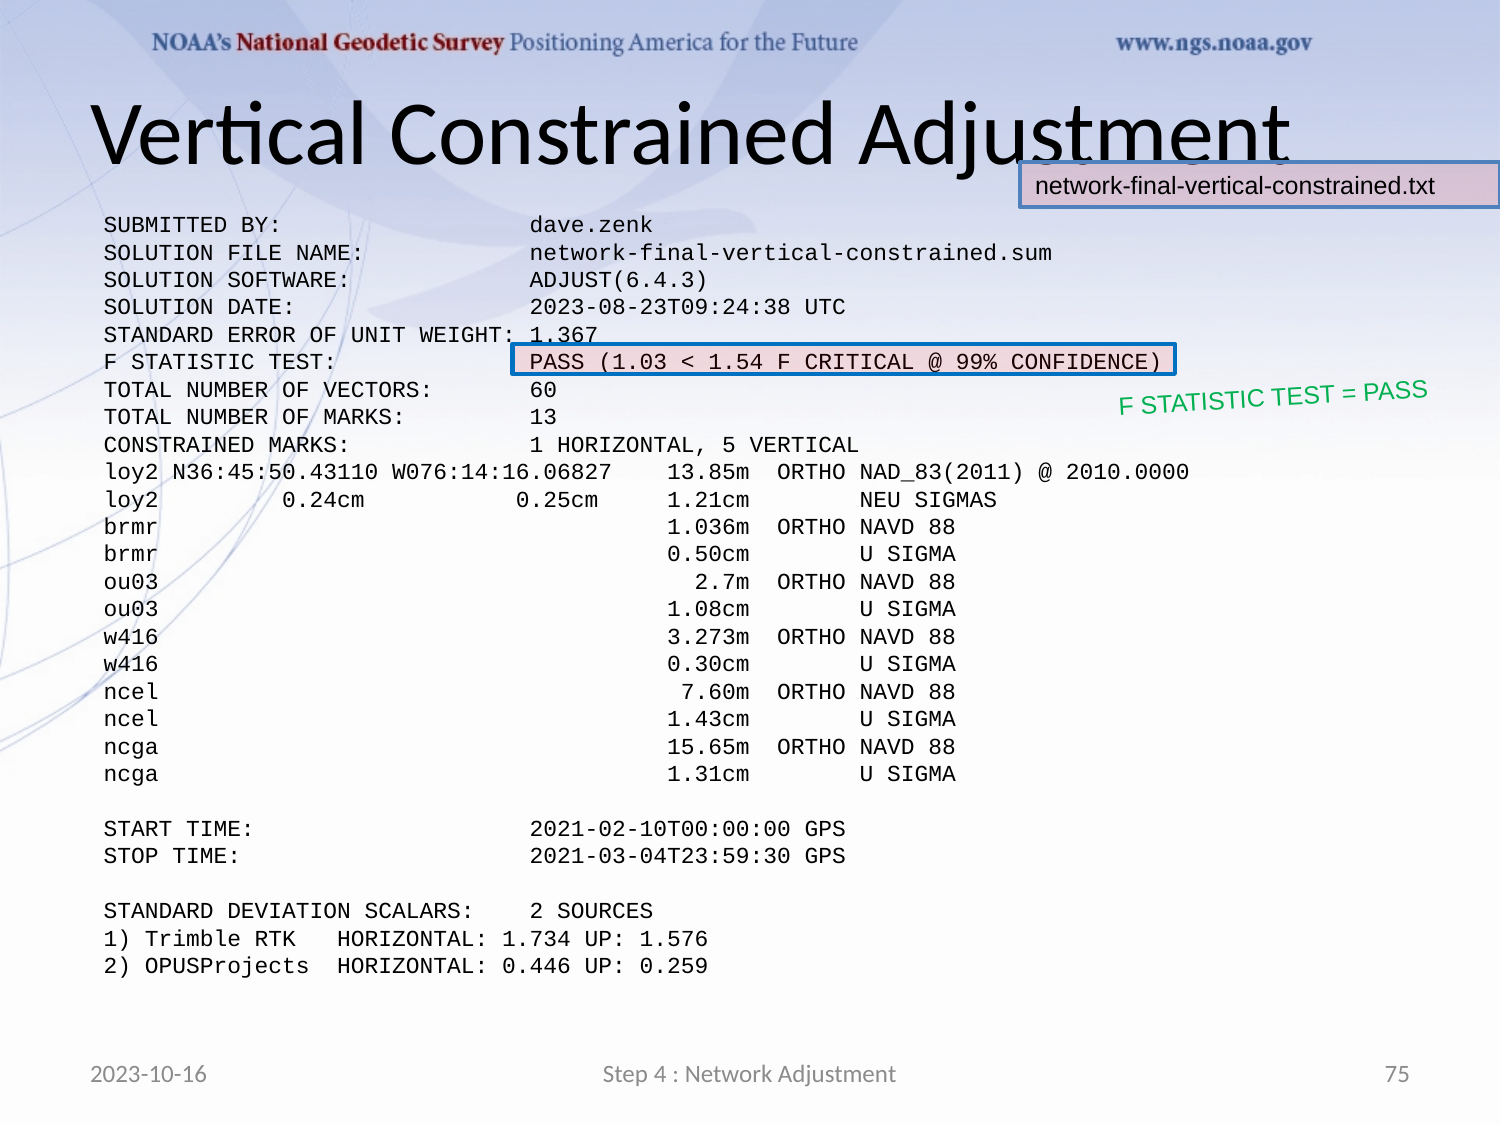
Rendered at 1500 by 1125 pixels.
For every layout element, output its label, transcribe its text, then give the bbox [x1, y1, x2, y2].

text_box SUBMITTED BY: dave.zenk SOLUTION FILE NAME: network-final-vertical-constrained.sum SOLUTION SOFTWARE: ADJUST(6.4.3) SOLUTION DATE: 2023-08-23T09:24:38 UTC STANDARD ERROR OF UNIT WEIGHT: 1.367 F STATISTIC TEST: PASS (1.03 < 1.54 F CRITICAL @ 99% CONFIDENCE) TOTAL NUMBER OF VECTORS: 60 TOTAL NUMBER OF MARKS: 13 CONSTRAINED MARKS: 1 HORIZONTAL, 5 VERTICAL loy2 N36:45:50.43110 W076:14:16.06827 13.85m ORTHO NAD_83(2011) @ 2010.0000 loy2 0.24cm 0.25cm 1.21cm NEU SIGMAS brmr 1.036m ORTHO NAVD 88 brmr 0.50cm U SIGMA ou03 2.7m ORTHO NAVD 88 ou03 1.08cm U SIGMA w416 3.273m ORTHO NAVD 88 w416 0.30cm U SIGMA ncel 7.60m ORTHO NAVD 88 ncel 1.43cm U SIGMA ncga 15.65m ORTHO NAVD 88 ncga 1.31cm U SIGMA START TIME: 2021-02-10T00:00:00 GPS STOP TIME: 2021-03-04T23:59:30 GPS STANDARD DEVIATION SCALARS: 2 SOURCES 1) Trimble RTK HORIZONTAL: 1.734 UP: 1.576 2) OPUSProjects HORIZONTAL: 0.446 UP: 0.259 [75, 202, 1469, 1012]
text_box network-final-vertical-constrained.txt [1020, 162, 1500, 208]
text_box [510, 342, 1177, 376]
text_box F STATISTIC TEST = PASS [1102, 361, 1485, 429]
title Vertical Constrained Adjustment [74, 74, 1426, 181]
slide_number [75, 1042, 425, 1103]
slide_number 75 [1074, 1042, 1425, 1103]
picture [0, 0, 1500, 1125]
footer Step 4 : Network Adjustment [512, 1042, 988, 1103]
